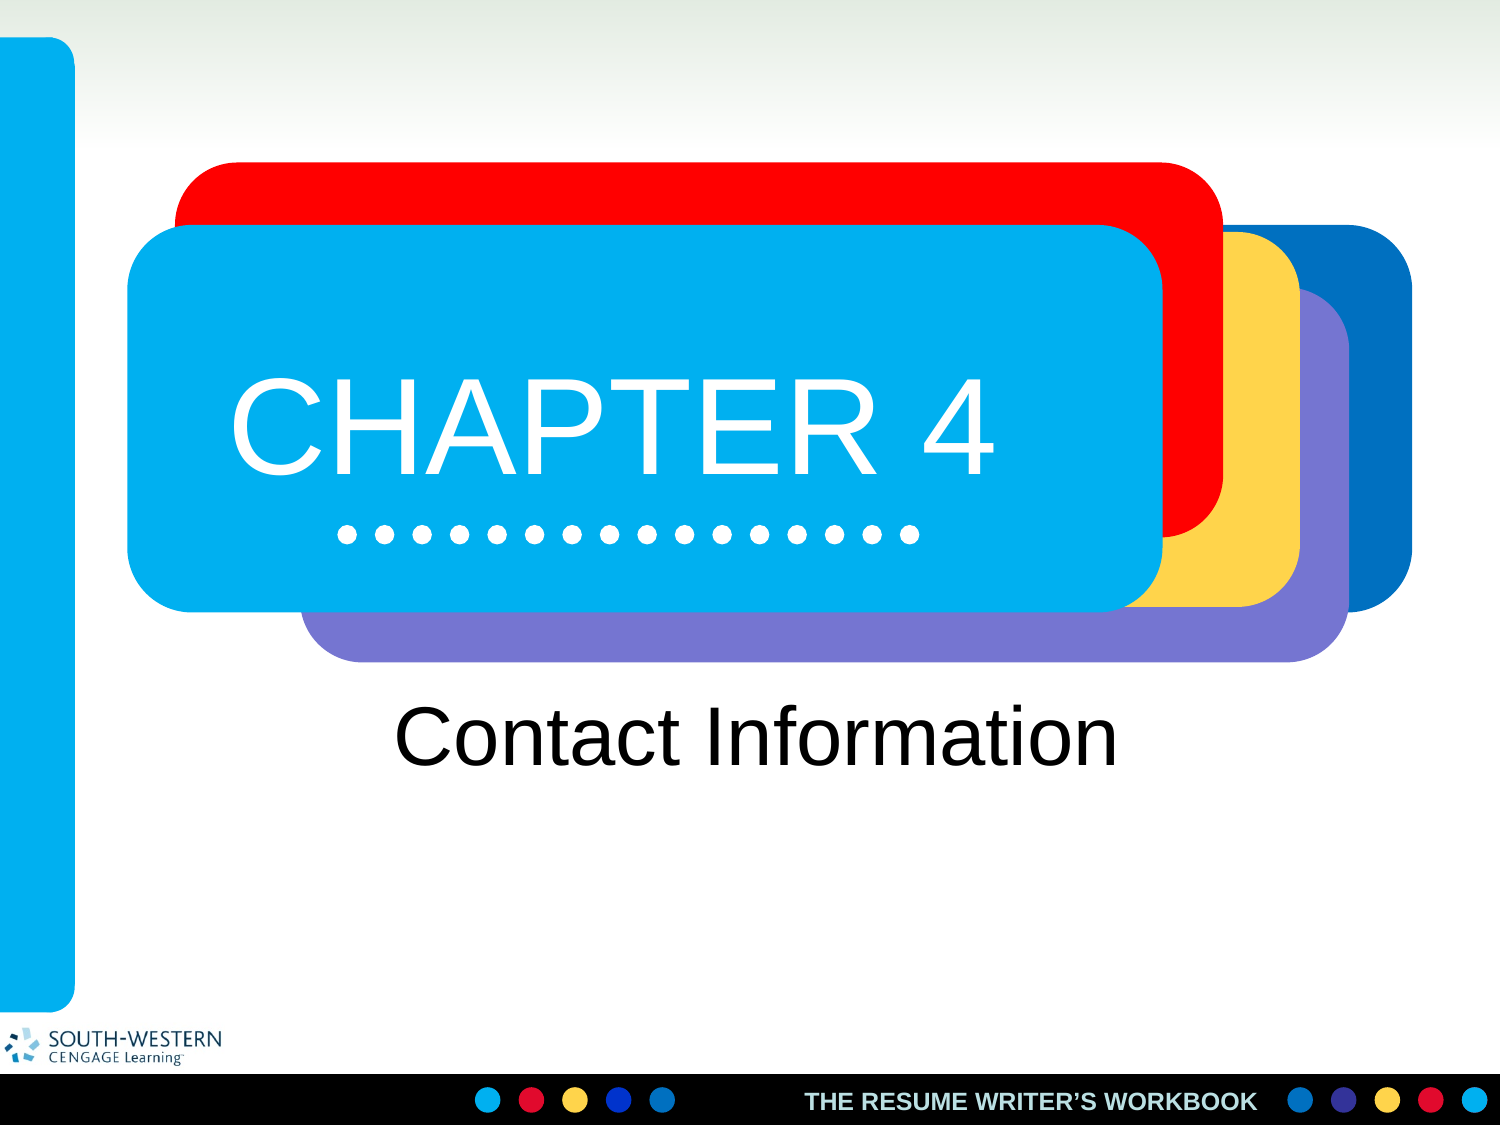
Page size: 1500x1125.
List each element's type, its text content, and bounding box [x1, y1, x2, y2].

picture [0, 1022, 225, 1073]
title CHAPTER 4 [206, 226, 1131, 613]
subtitle Contact Information [287, 674, 1251, 963]
